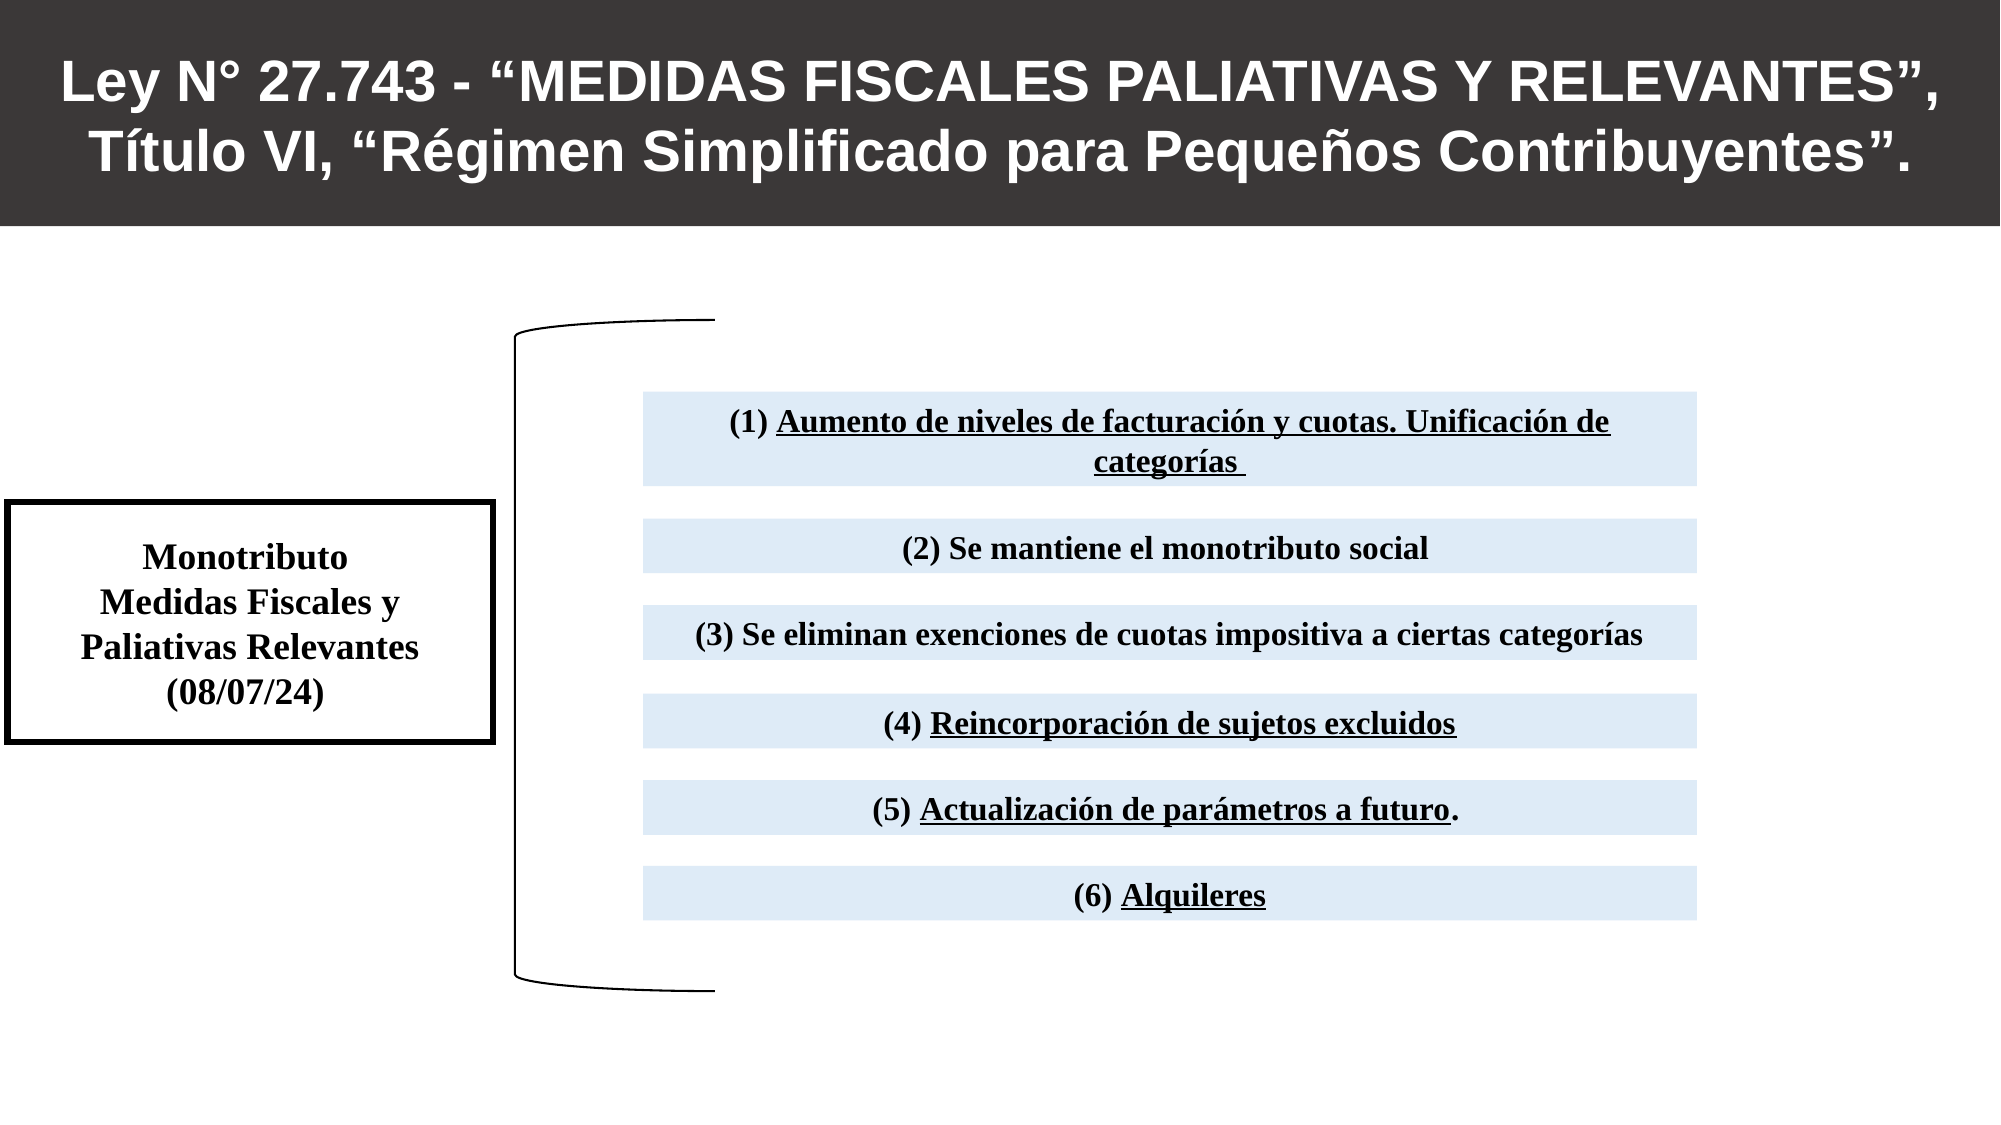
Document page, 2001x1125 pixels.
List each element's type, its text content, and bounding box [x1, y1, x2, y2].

text_box (4) Reincorporación de sujetos excluidos [642, 693, 1698, 749]
text_box [513, 318, 715, 993]
text_box Monotributo Medidas Fiscales y Paliativas Relevantes (08/07/24) [7, 501, 493, 743]
text_box (2) Se mantiene el monotributo social [642, 518, 1698, 574]
text_box (6) Alquileres [642, 865, 1698, 922]
text_box (5) Actualización de parámetros a futuro. [642, 779, 1698, 836]
text_box (3) Se eliminan exenciones de cuotas impositiva a ciertas categorías [642, 604, 1698, 661]
text_box (1) Aumento de niveles de facturación y cuotas. Unificación de categorías [642, 391, 1698, 487]
text_box Ley N° 27.743 - “MEDIDAS FISCALES PALIATIVAS Y RELEVANTES”, Título VI, “Régimen Simplificado para Pequeños Contribuyentes”. [0, 0, 2000, 227]
